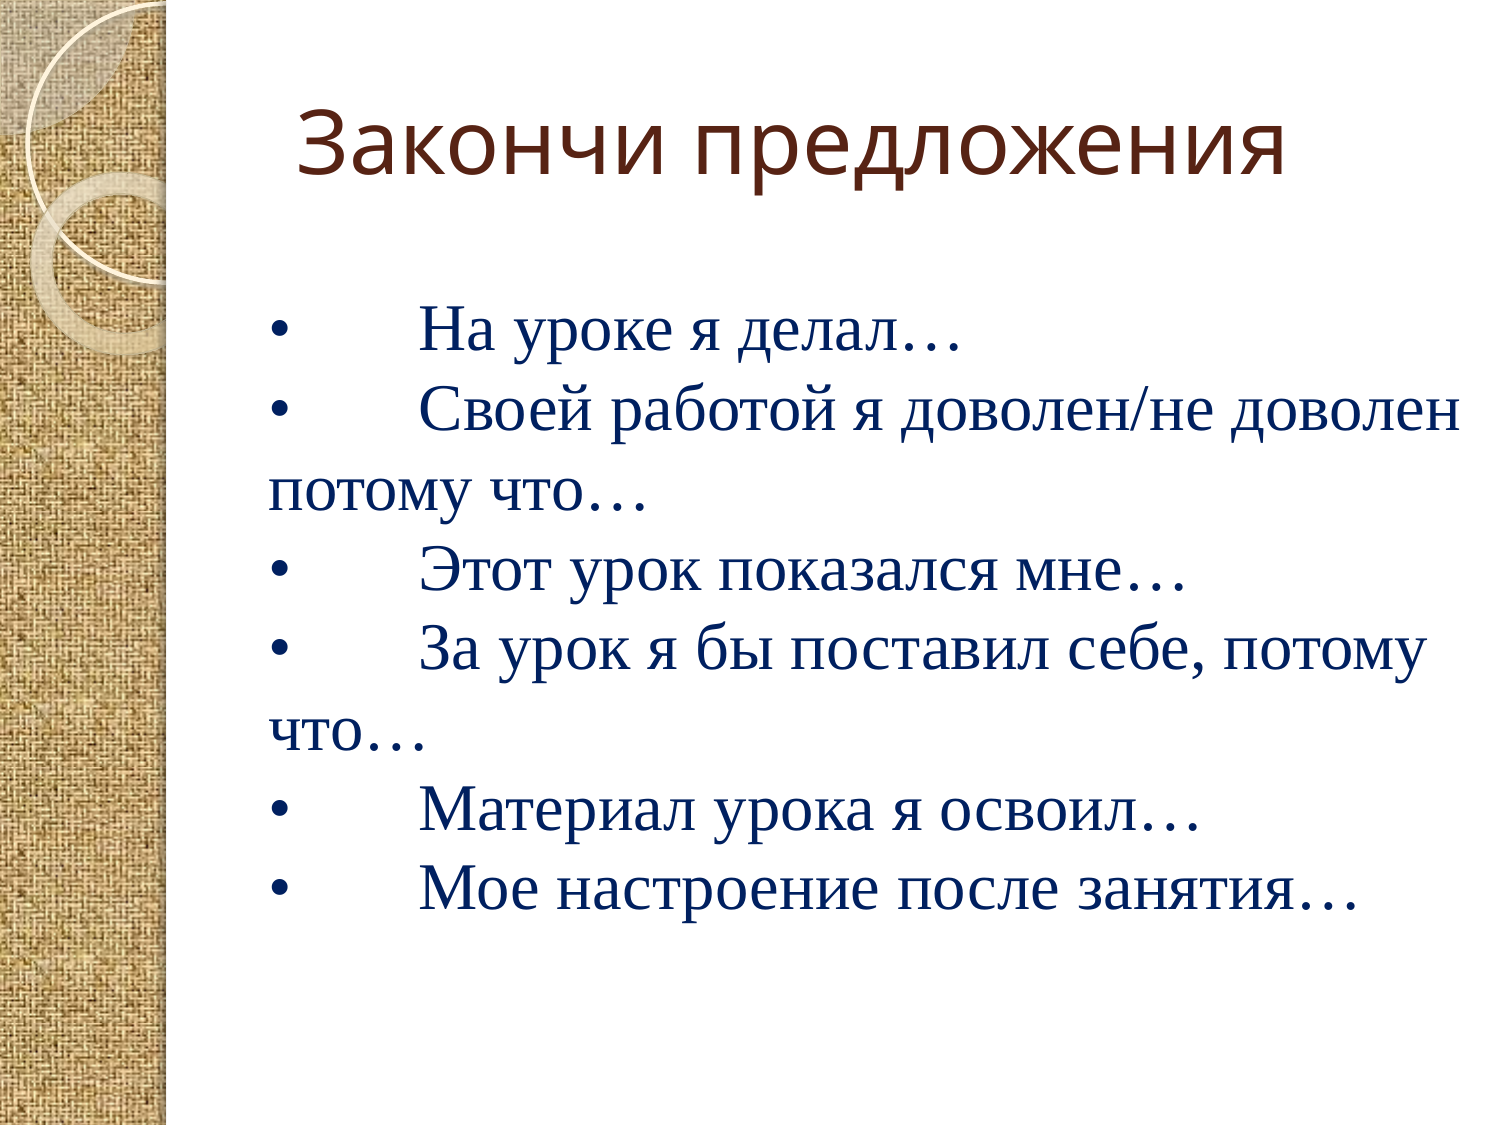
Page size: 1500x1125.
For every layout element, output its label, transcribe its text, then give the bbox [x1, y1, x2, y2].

picture [136, 0, 164, 4]
picture [0, 134, 166, 1125]
title Закончи предложения [235, 45, 1466, 233]
text_box • На уроке я делал… • Своей работой я доволен/не доволен потому что… • Этот урок показался мне… • За урок я бы поставил себе, потому что… • Материал урока я освоил… • Мое настроение после занятия… [253, 196, 1500, 931]
picture [32, 13, 160, 207]
picture [62, 195, 160, 280]
picture [53, 241, 160, 332]
